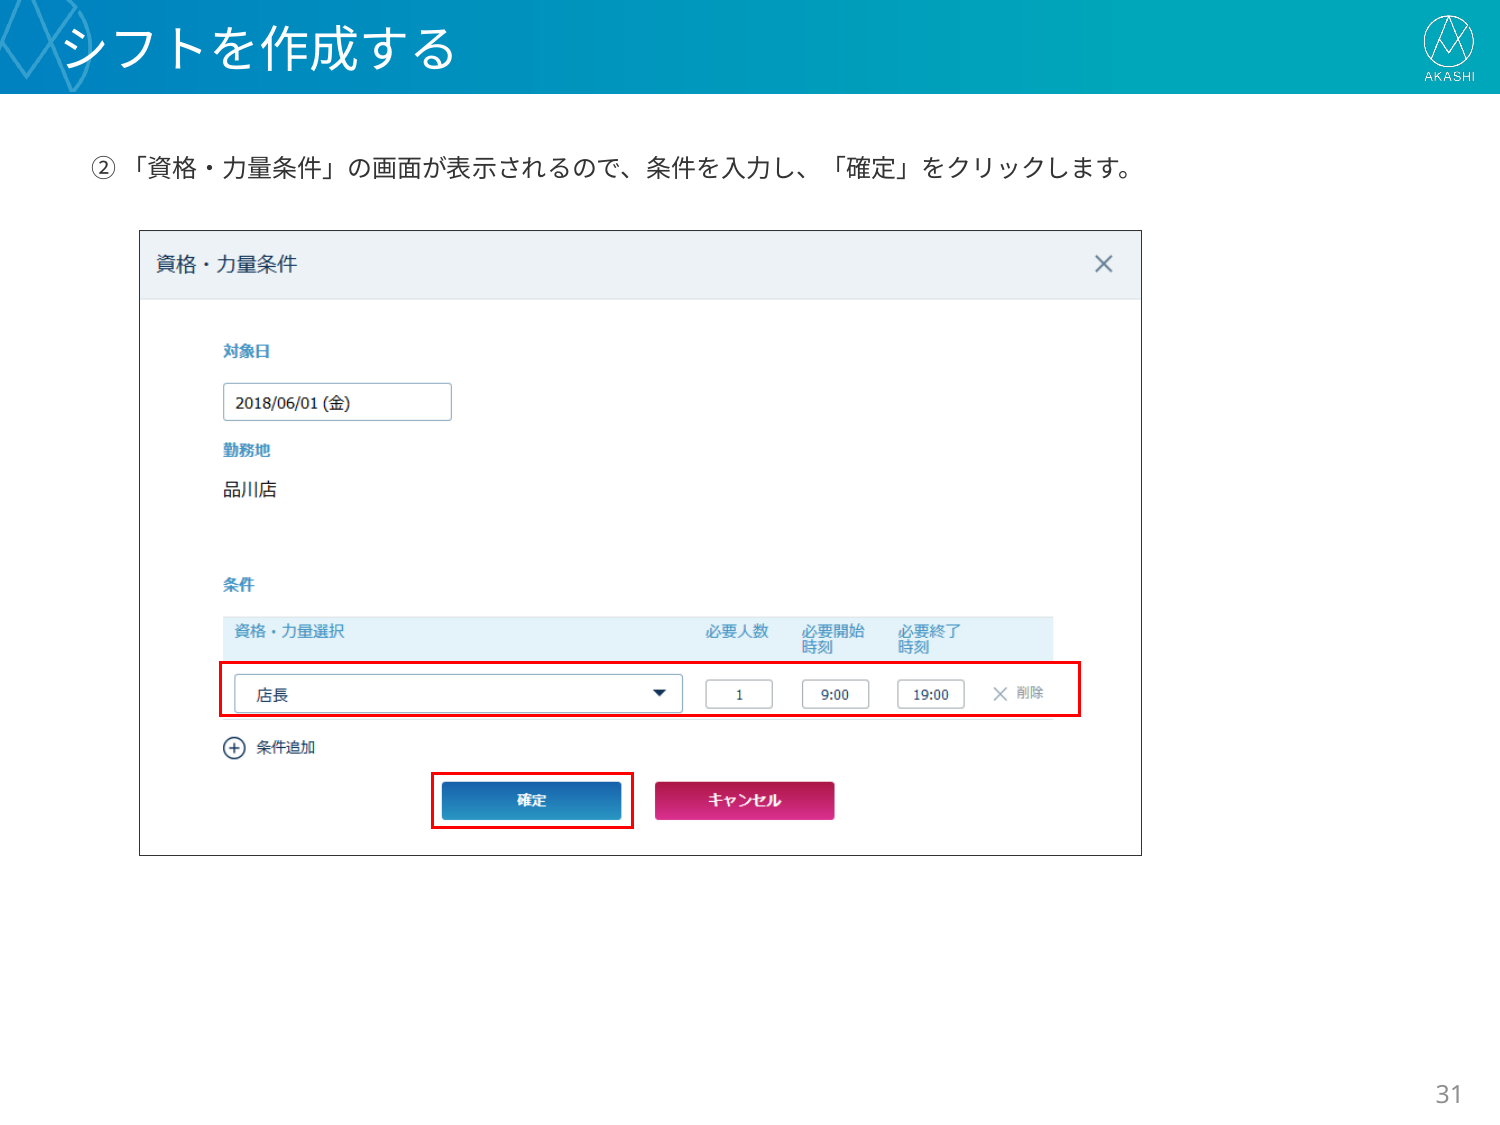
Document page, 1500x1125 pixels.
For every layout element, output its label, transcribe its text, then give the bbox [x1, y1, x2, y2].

text_box ②「資格・力量条件」の画面が表示されるので、条件を入力し、「確定」をクリックします。 [76, 145, 1424, 191]
title シフトを作成する [44, 0, 1393, 92]
picture [138, 230, 1142, 856]
slide_number 30 [1141, 1065, 1480, 1125]
picture [1416, 7, 1481, 89]
